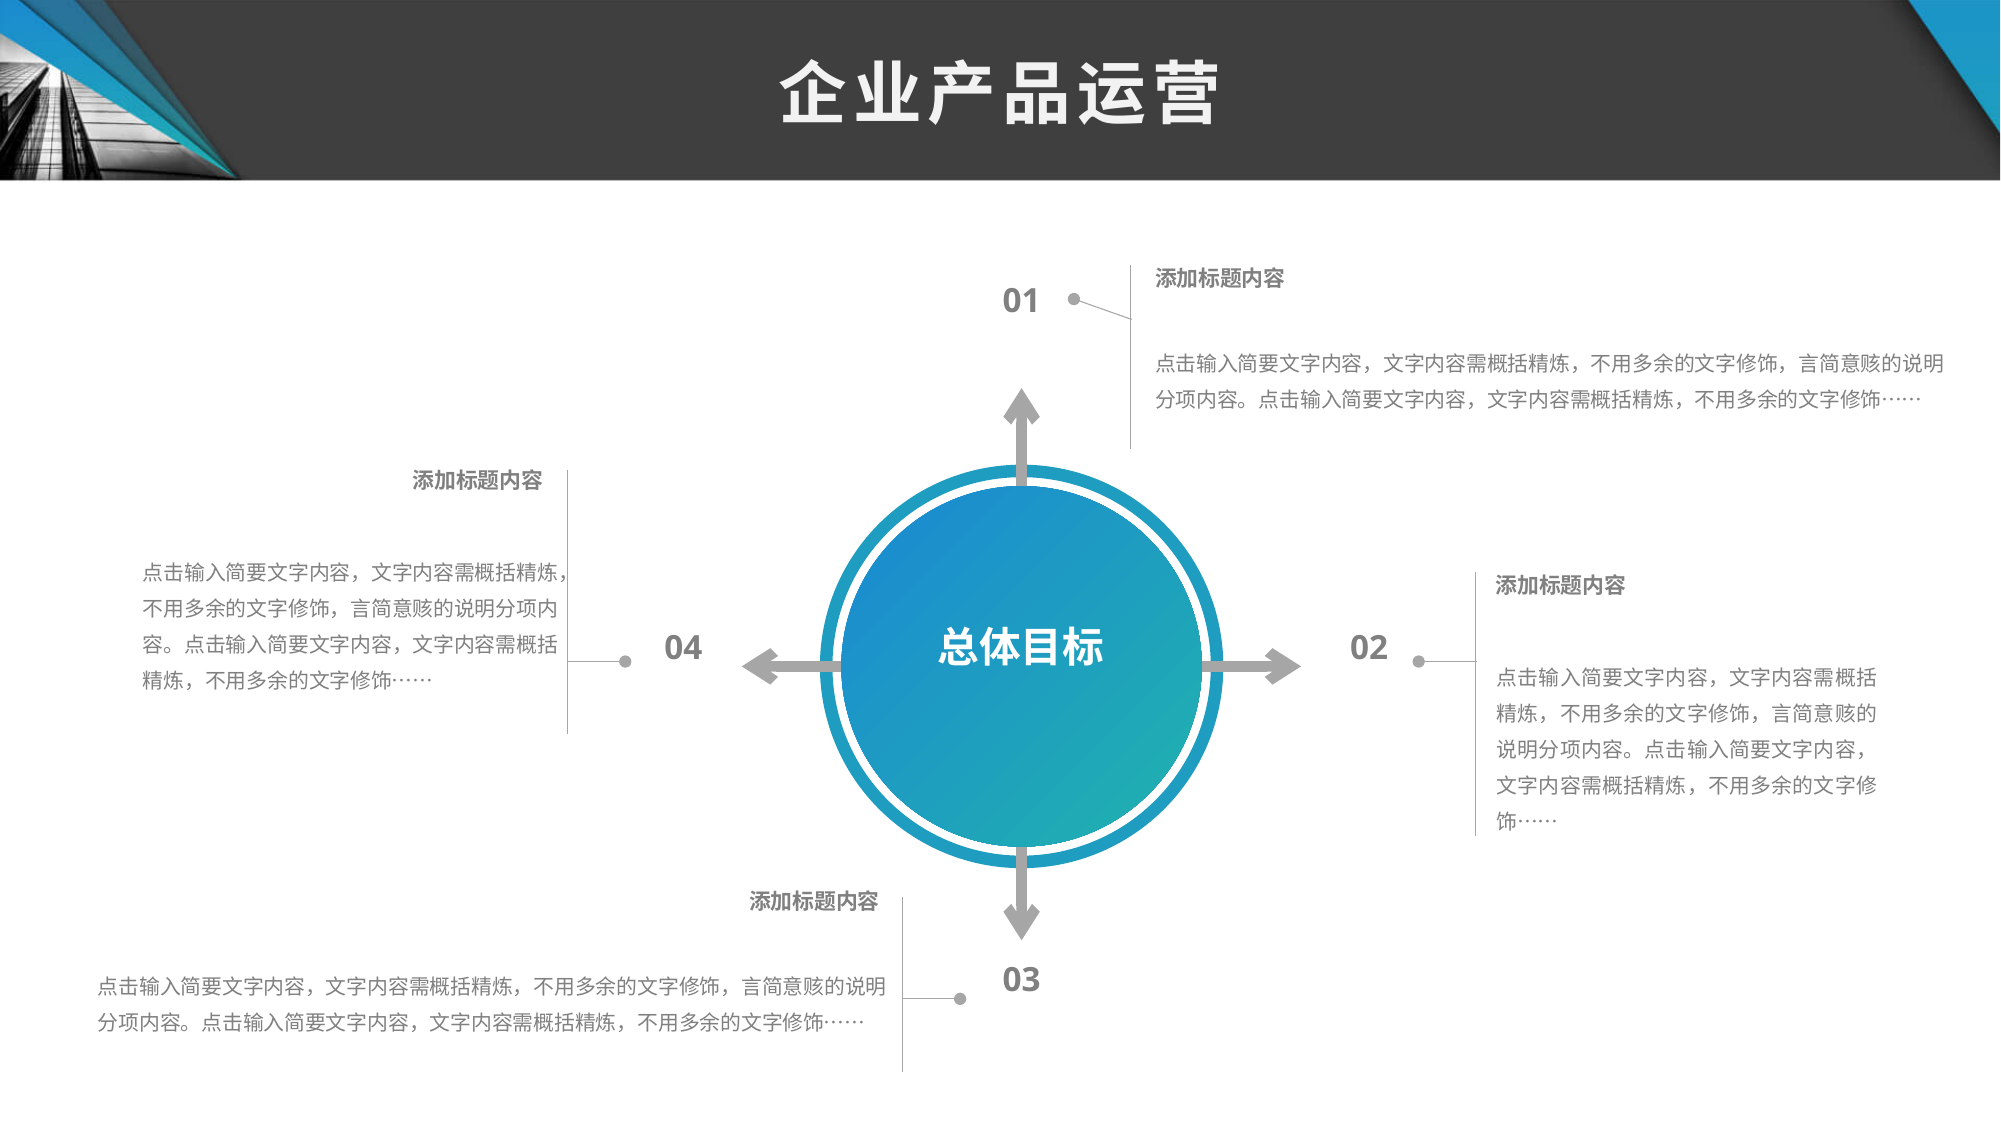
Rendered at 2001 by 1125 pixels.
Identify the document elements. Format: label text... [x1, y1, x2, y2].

text_box 添加标题内容 [576, 887, 880, 914]
text_box [825, 469, 1016, 661]
text_box 02 [1316, 625, 1422, 666]
text_box 点击输入简要文字内容，文字内容需概括精炼，不用多余的文字修饰，言简意赅的说明分项内容。点击输入简要文字内容，文字内容需概括精炼，不用多余的文字修饰…… [142, 548, 566, 693]
picture [0, 0, 2001, 1125]
text_box 04 [631, 625, 736, 666]
text_box 添加标题内容 [1495, 572, 1800, 599]
text_box 企业产品运营 [714, 49, 1286, 133]
text_box 点击输入简要文字内容，文字内容需概括精炼，不用多余的文字修饰，言简意赅的说明分项内容。点击输入简要文字内容，文字内容需概括精炼，不用多余的文字修饰…… [1155, 339, 1948, 412]
text_box [840, 485, 1203, 848]
text_box 点击输入简要文字内容，文字内容需概括精炼，不用多余的文字修饰，言简意赅的说明分项内容。点击输入简要文字内容，文字内容需概括精炼，不用多余的文字修饰…… [97, 962, 897, 1035]
text_box [1027, 672, 1219, 863]
text_box [1027, 469, 1219, 661]
text_box 添加标题内容 [1155, 265, 1459, 292]
text_box [825, 672, 1016, 863]
text_box 01 [969, 279, 1074, 320]
text_box 03 [969, 958, 1074, 999]
text_box 点击输入简要文字内容，文字内容需概括精炼，不用多余的文字修饰，言简意赅的说明分项内容。点击输入简要文字内容，文字内容需概括精炼，不用多余的文字修饰…… [1496, 653, 1878, 834]
text_box 总体目标 [890, 610, 1152, 681]
text_box 添加标题内容 [239, 467, 544, 494]
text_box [1073, 299, 1132, 320]
